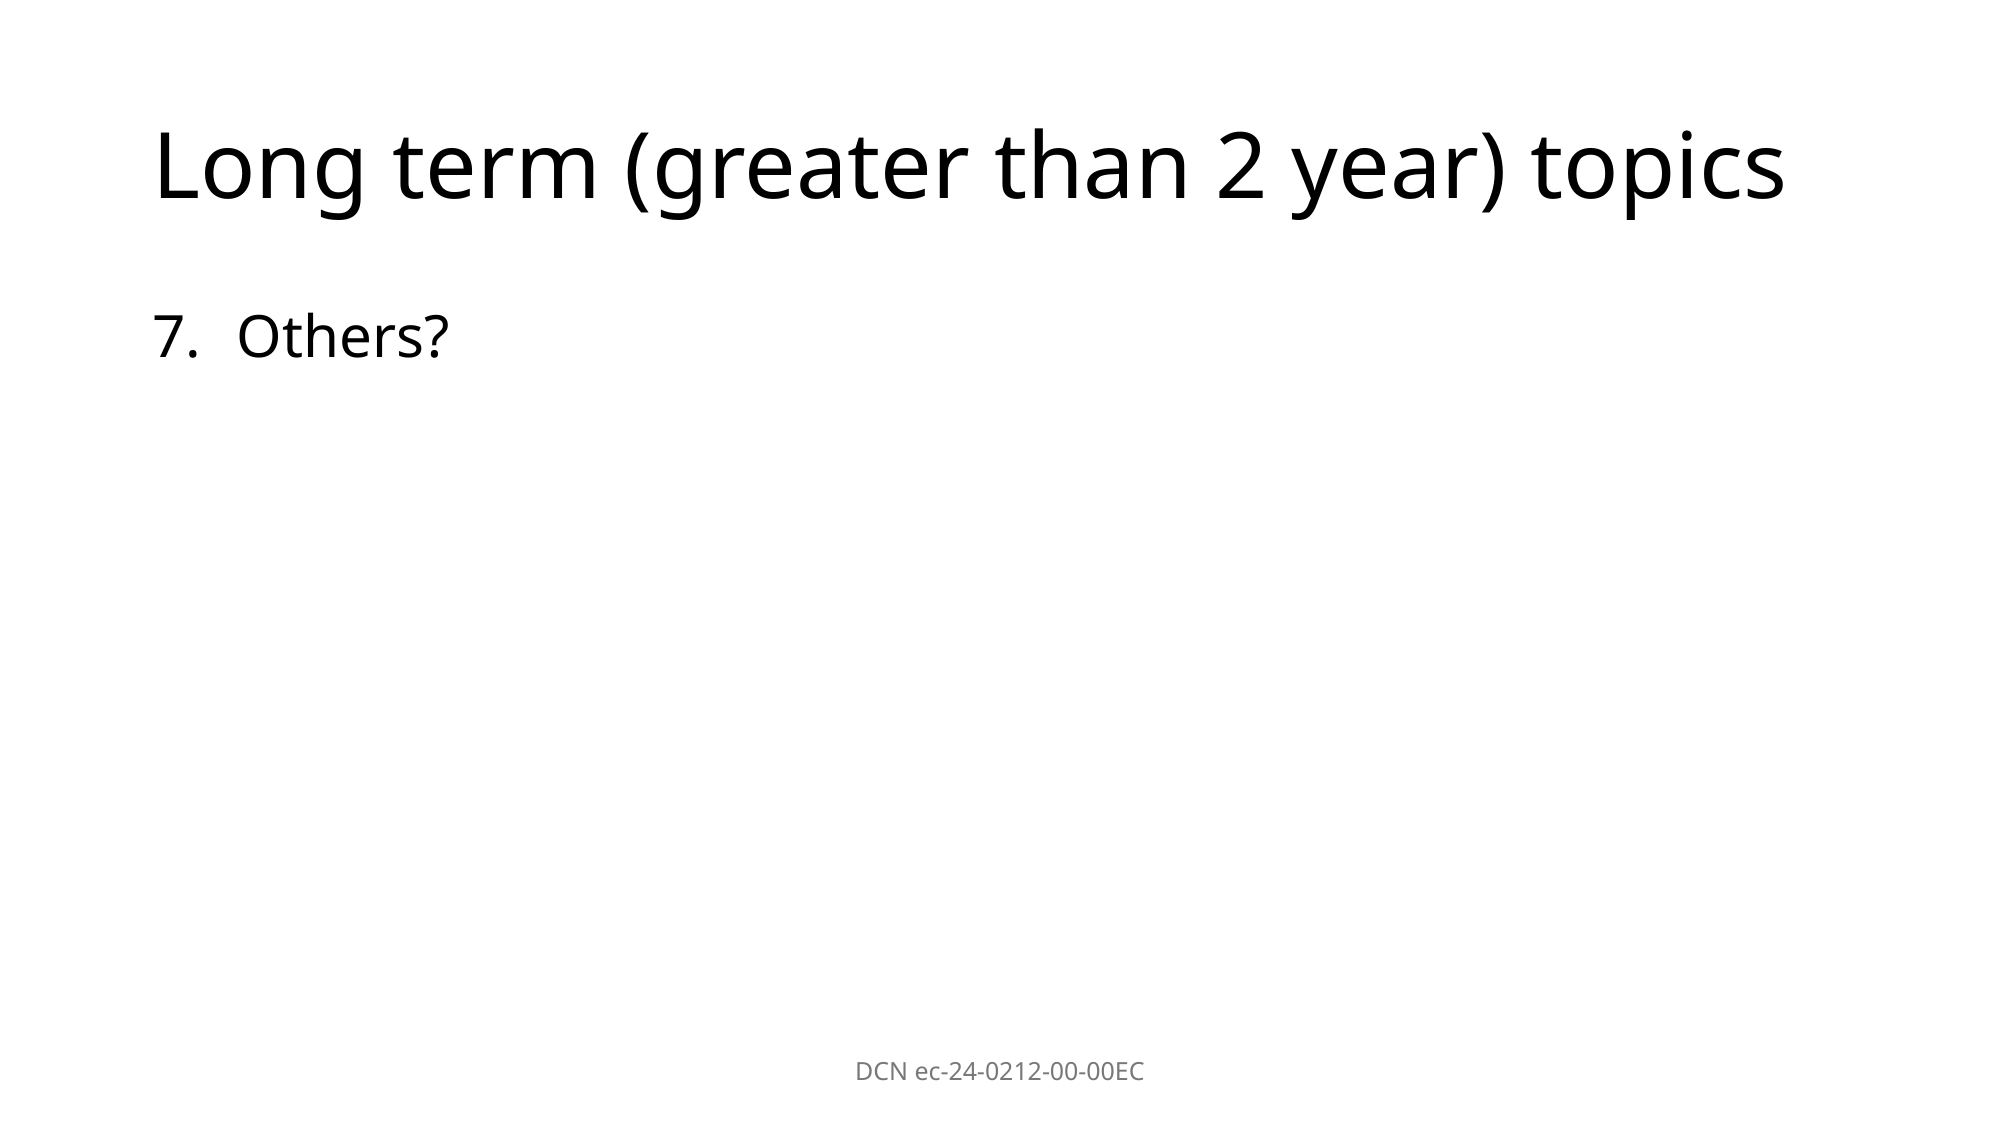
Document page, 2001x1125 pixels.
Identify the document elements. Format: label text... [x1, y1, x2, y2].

title Long term (greater than 2 year) topics [137, 59, 1863, 278]
footer DCN ec-24-0212-00-00EC [662, 1042, 1338, 1103]
list Others? [137, 299, 1863, 1014]
